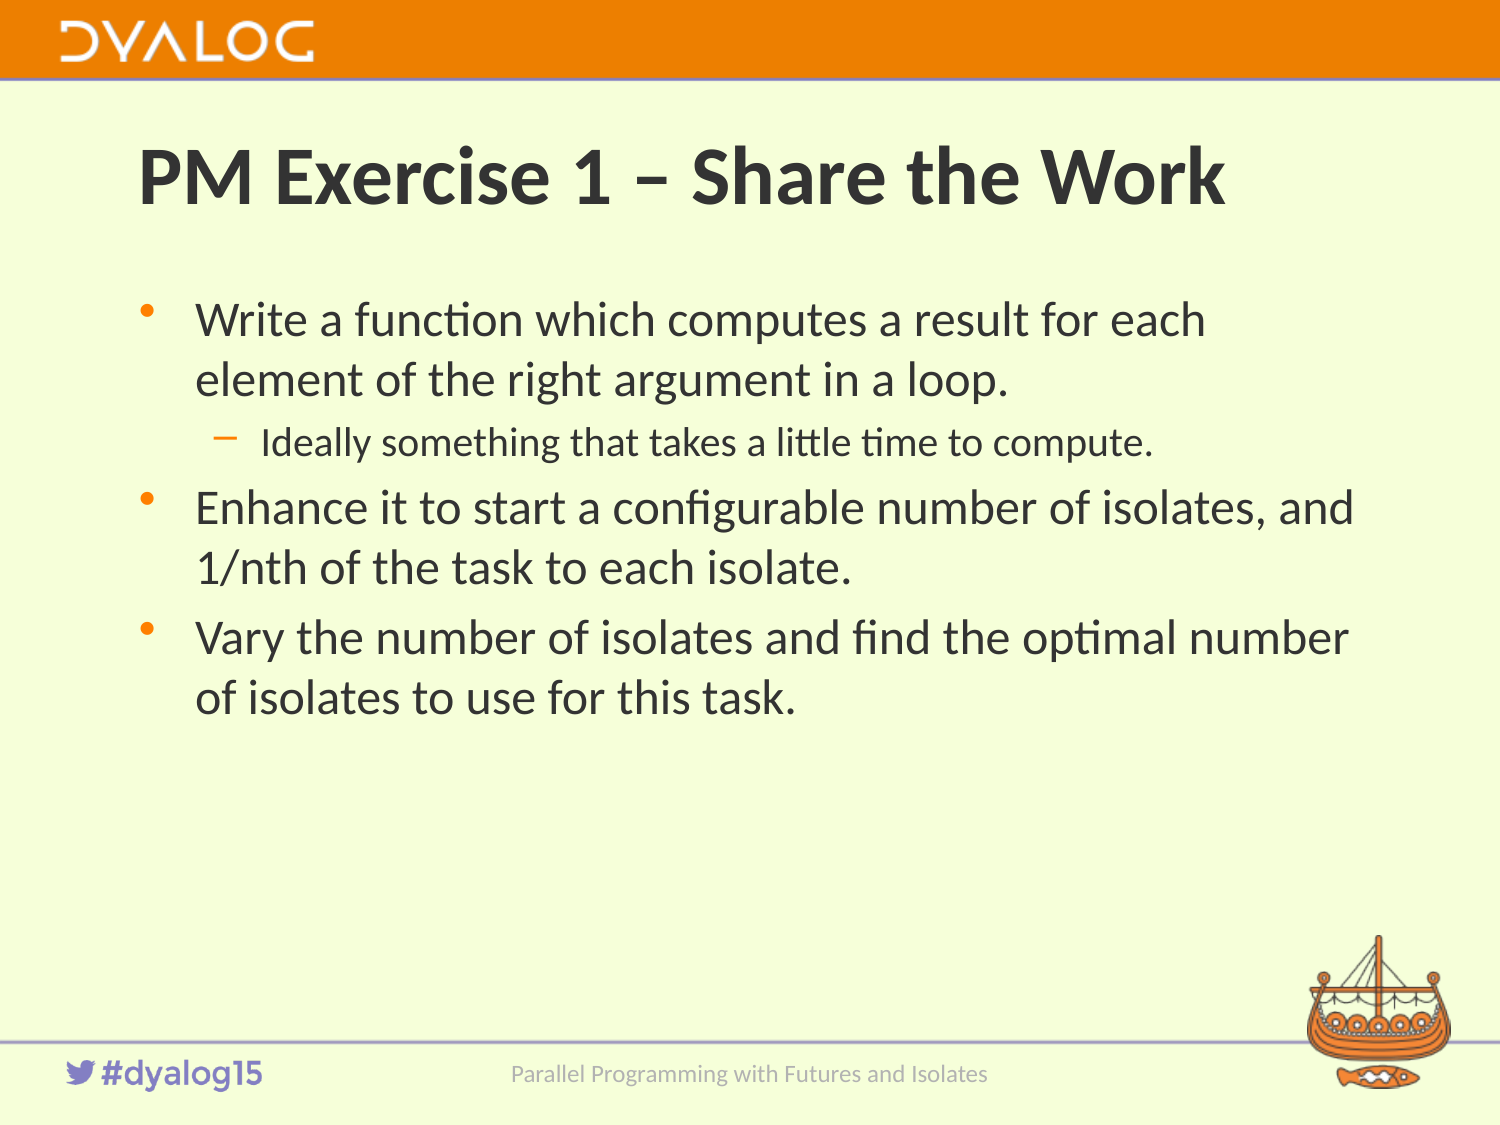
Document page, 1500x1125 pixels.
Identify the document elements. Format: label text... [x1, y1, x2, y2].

footer Parallel Programming with Futures and Isolates [395, 1042, 1105, 1103]
picture [0, 0, 1500, 1125]
list Write a function which computes a result for each element of the right argument in a loop. Ideally something that takes a little time to compute. Enhance it to start a configurable number of isolates, and 1/nth of the task to each isolate. Vary the number of isolates and find the optimal number of isolates to use for this task. [123, 278, 1376, 988]
title PM Exercise 1 – Share the Work [123, 113, 1376, 254]
